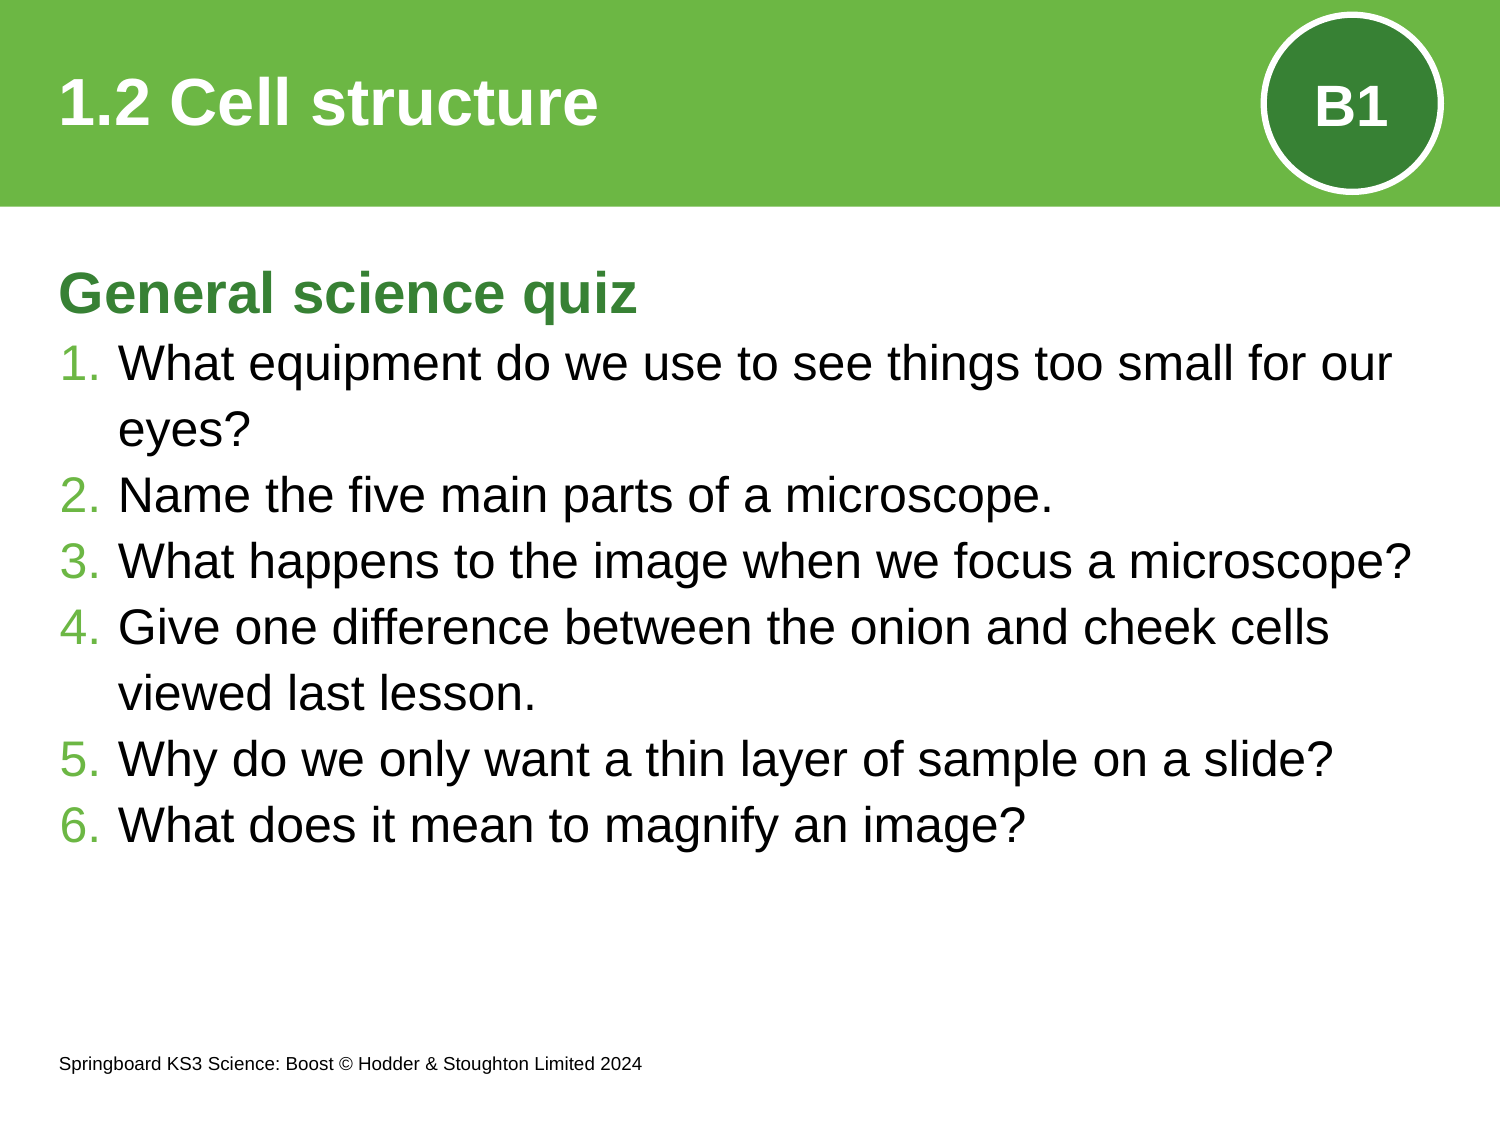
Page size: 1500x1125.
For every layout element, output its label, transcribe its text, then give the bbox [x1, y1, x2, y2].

footer Springboard KS3 Science: Boost © Hodder & Stoughton Limited 2024 [59, 1033, 680, 1094]
list General science quiz What equipment do we use to see things too small for our eyes? Name the five main parts of a microscope. What happens to the image when we focus a microscope? Give one difference between the onion and cheek cells viewed last lesson. Why do we only want a thin layer of sample on a slide? What does it mean to magnify an image? [59, 248, 1441, 987]
text_box B1 [1262, 13, 1442, 193]
title 1.2 Cell structure [59, 0, 1240, 207]
